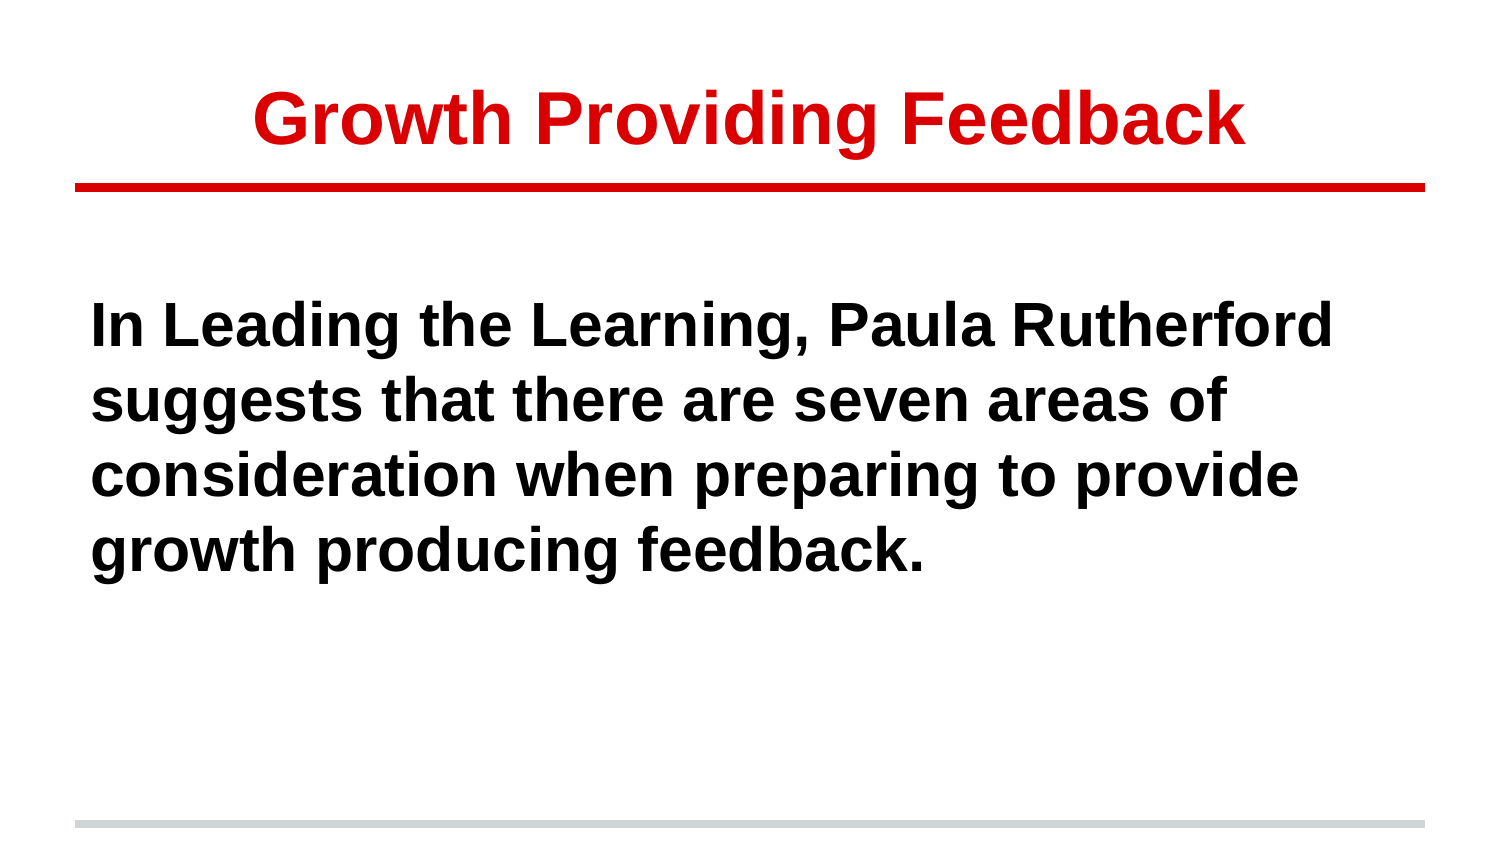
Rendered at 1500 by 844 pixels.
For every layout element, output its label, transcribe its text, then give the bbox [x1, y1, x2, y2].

title Growth Providing Feedback [75, 33, 1425, 175]
list In Leading the Learning, Paula Rutherford suggests that there are seven areas of consideration when preparing to provide growth producing feedback. [75, 269, 1425, 808]
